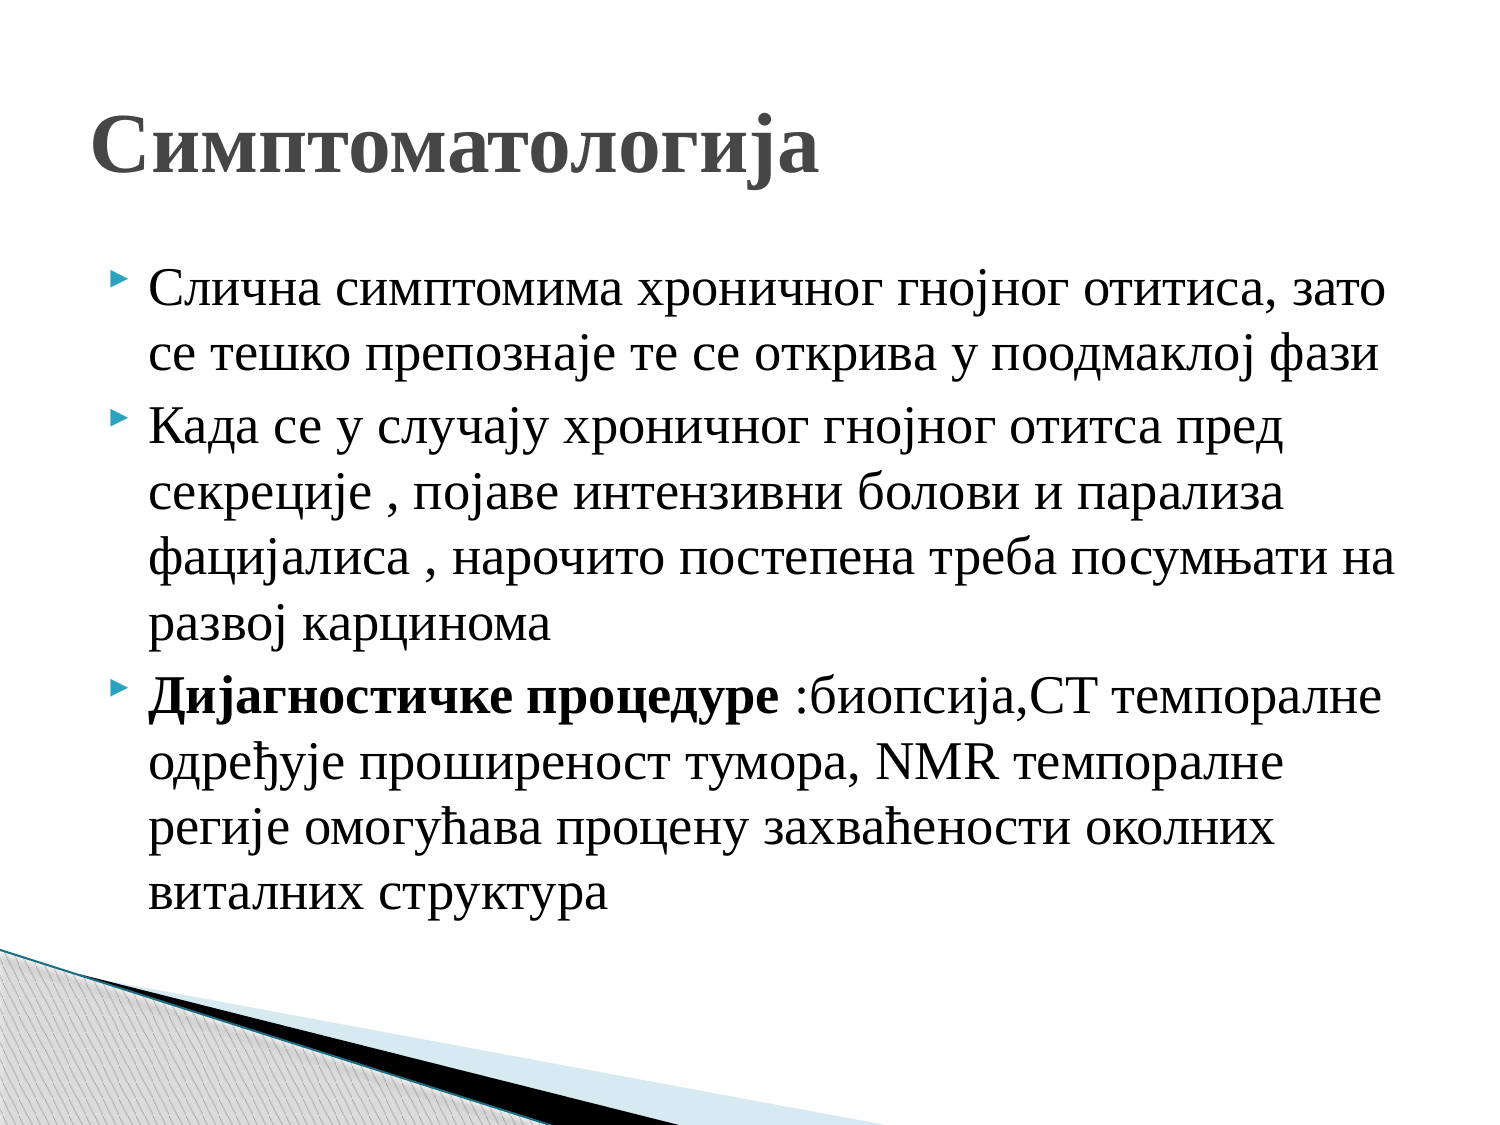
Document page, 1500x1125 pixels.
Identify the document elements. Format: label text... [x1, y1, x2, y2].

title Симптоматологија [75, 45, 1425, 233]
list Слична симптомима хроничног гнојног отитиса, зато се тешко препознаје те се открива у поодмаклој фази Када се у случају хроничног гнојног отитса пред секреције , појаве интензивни болови и парализа фацијалиса , нарочито постепена треба посумњати на развој карцинома Дијагностичке процедуре :биопсија,CT темпоралне одређује проширеност тумора, NMR темпоралне регије омогућава процену захваћености околних виталних структура [74, 242, 1426, 986]
